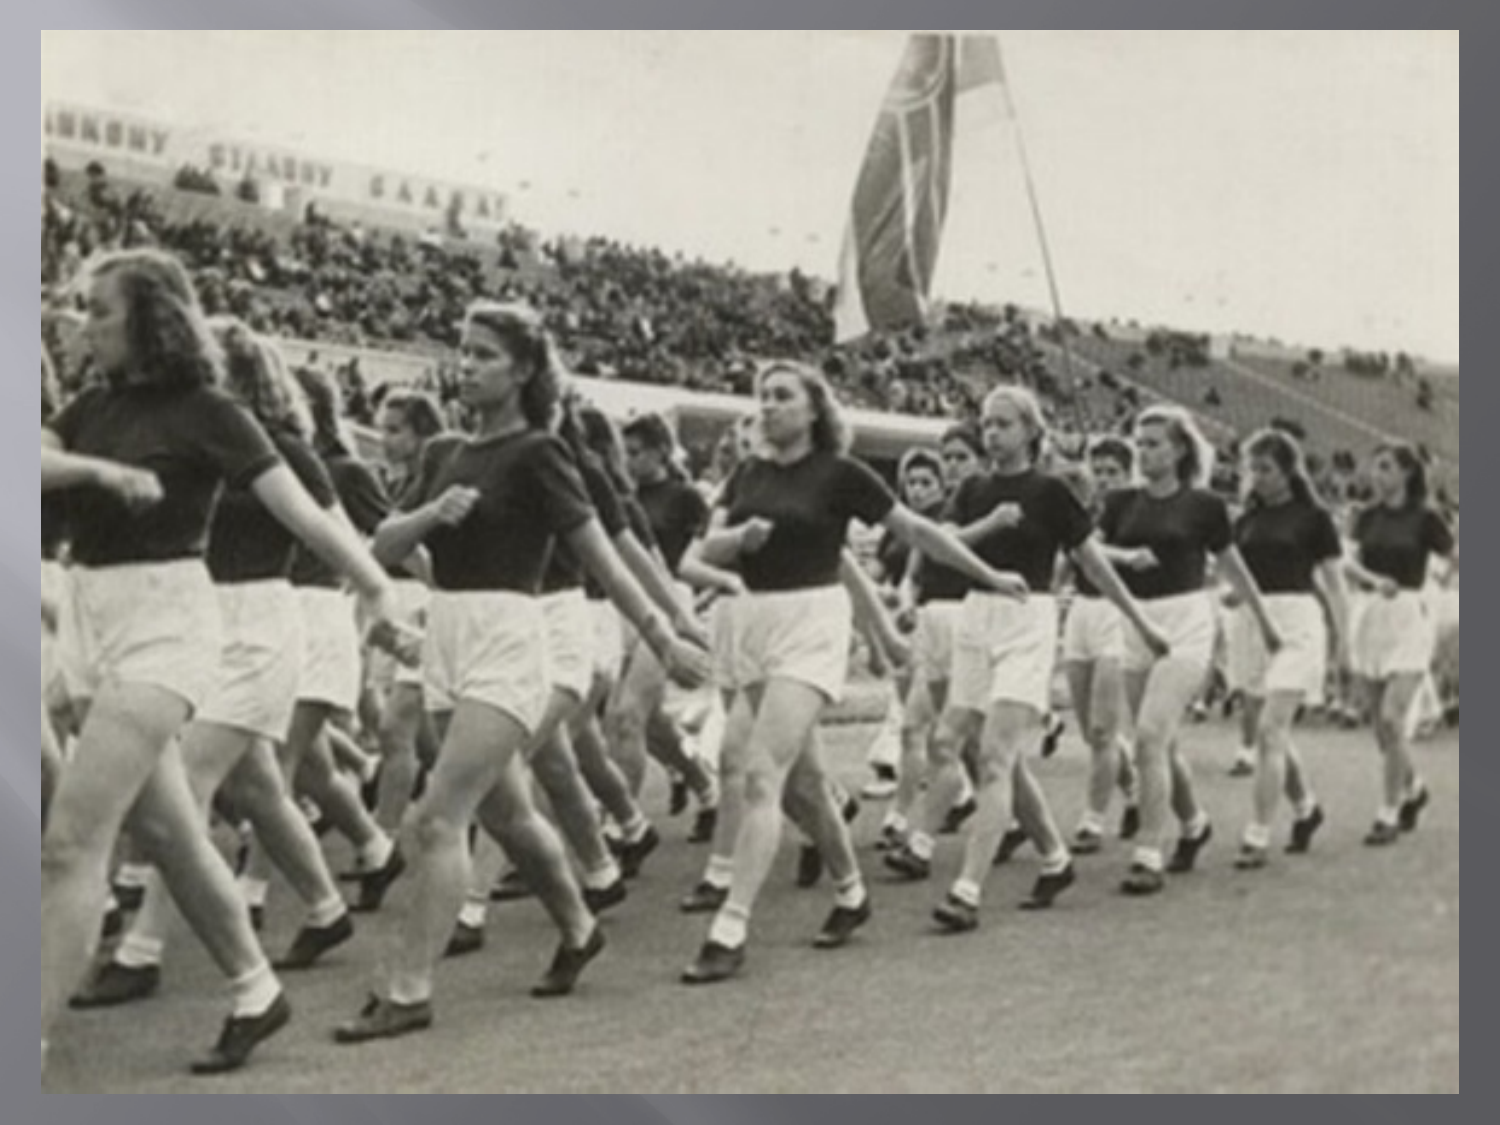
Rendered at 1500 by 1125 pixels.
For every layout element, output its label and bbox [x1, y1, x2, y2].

picture [41, 30, 1459, 1095]
